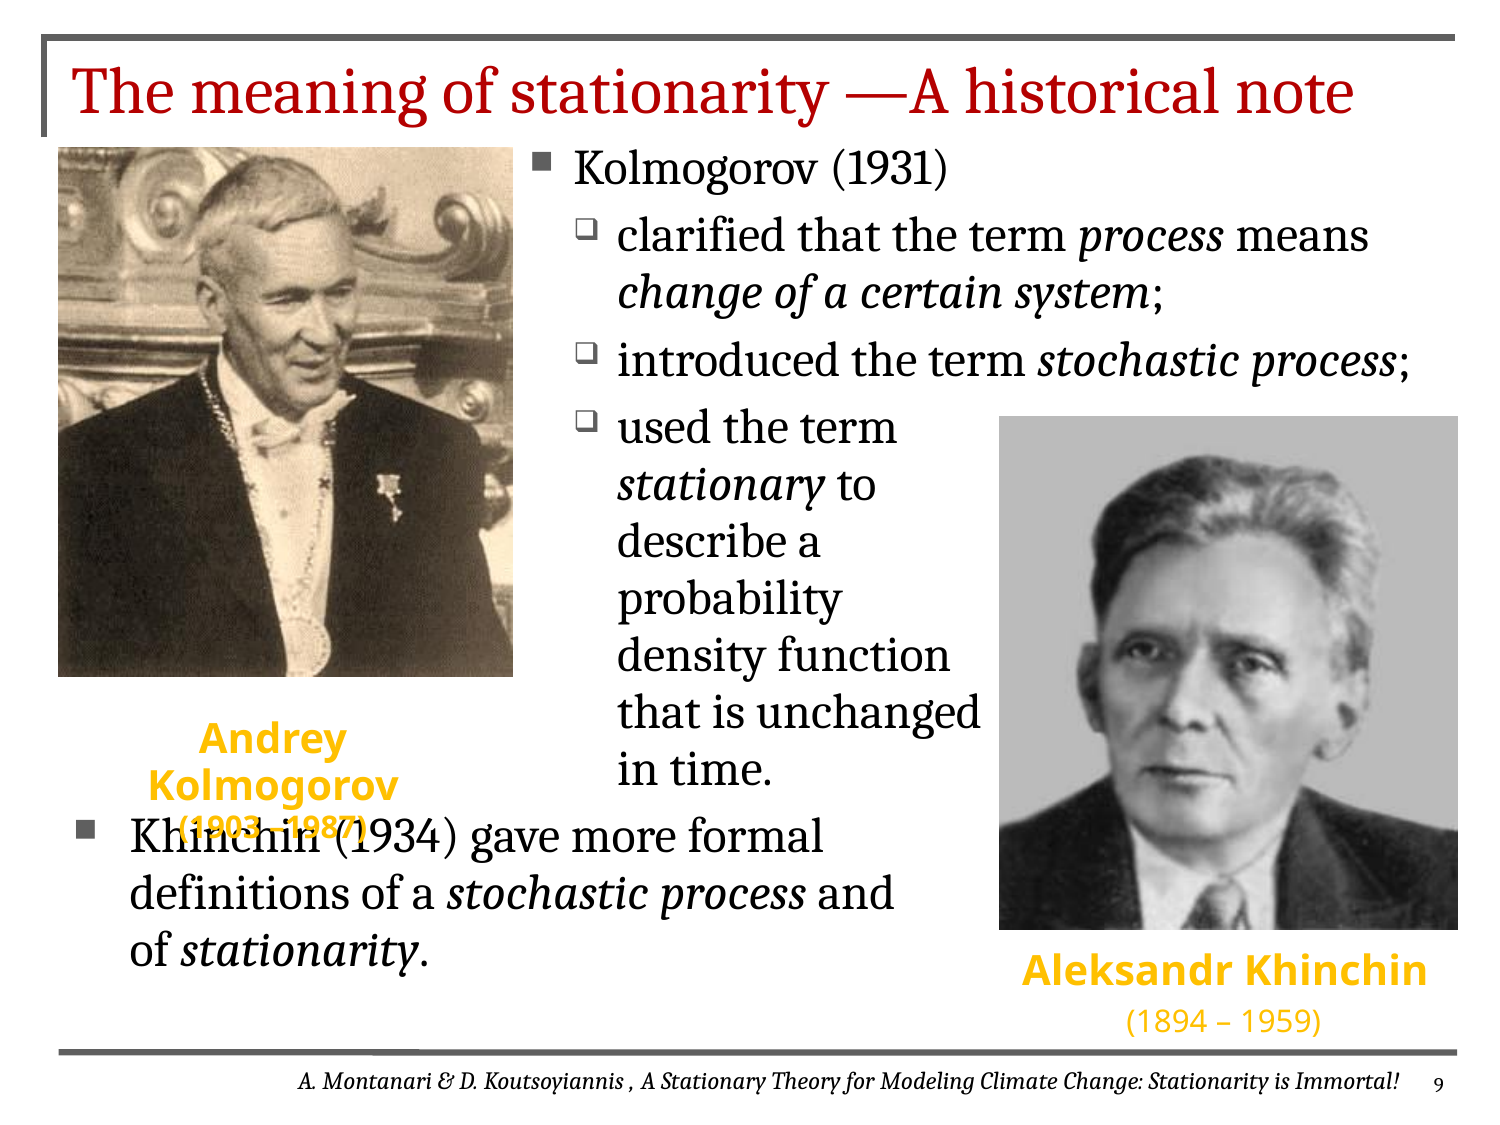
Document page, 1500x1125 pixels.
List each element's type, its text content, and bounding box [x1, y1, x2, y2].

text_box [58, 147, 513, 818]
footer A. Montanari & D. Koutsoyiannis , A Stationary Theory for Modeling Climate Change: Stationarity is Immortal! [154, 1047, 1416, 1103]
list Kolmogorov (1931) clarified that the term process means change of a certain system; introduced the term stochastic process; used the term stationary to describe a probability density function that is unchanged in time. Khinchin (1934) gave more formal definitions of a stochastic process and of stationarity. [58, 131, 1446, 1042]
title The meaning of stationarity —A historical note [56, 45, 1455, 233]
slide_number 9 [1385, 1064, 1459, 1105]
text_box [999, 416, 1458, 1045]
